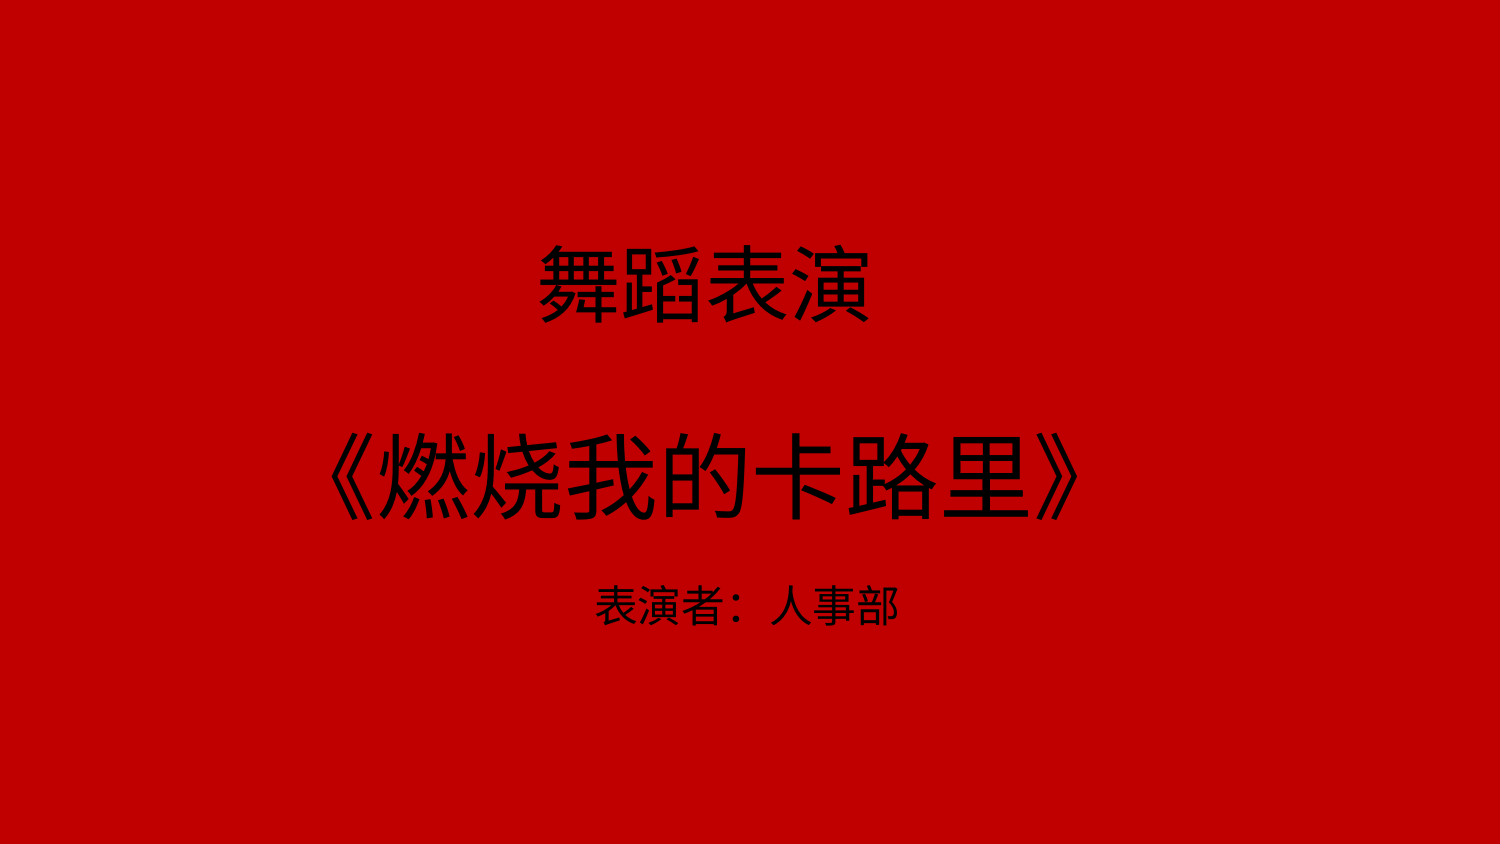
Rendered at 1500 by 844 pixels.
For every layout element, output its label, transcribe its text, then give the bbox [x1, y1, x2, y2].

text_box 舞蹈表演 [521, 225, 993, 341]
text_box 《燃烧我的卡路里》 [268, 411, 1232, 539]
text_box 表演者：人事部 [579, 571, 936, 639]
